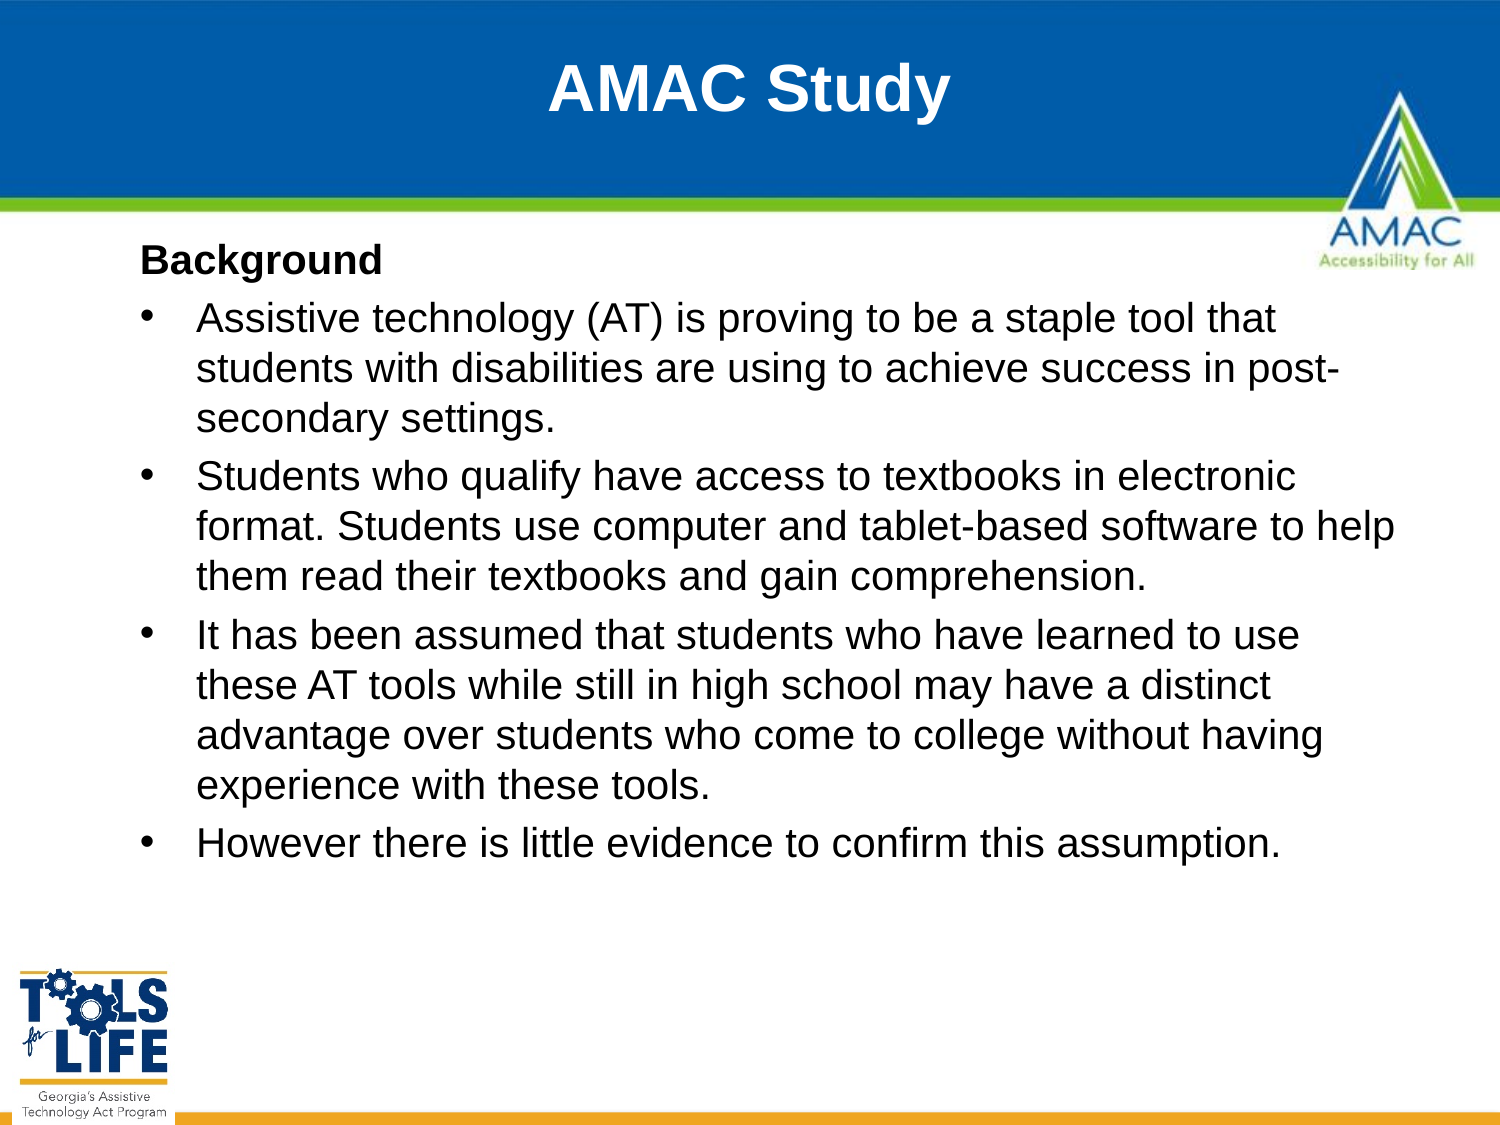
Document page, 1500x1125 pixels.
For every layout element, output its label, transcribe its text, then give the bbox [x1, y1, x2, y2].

title AMAC Study [75, 37, 1425, 175]
list Background Assistive technology (AT) is proving to be a staple tool that students with disabilities are using to achieve success in post-secondary settings. Students who qualify have access to textbooks in electronic format. Students use computer and tablet-based software to help them read their textbooks and gain comprehension. It has been assumed that students who have learned to use these AT tools while still in high school may have a distinct advantage over students who come to college without having experience with these tools. However there is little evidence to confirm this assumption. [125, 224, 1425, 1005]
picture [12, 962, 175, 1125]
picture [0, 0, 1500, 270]
